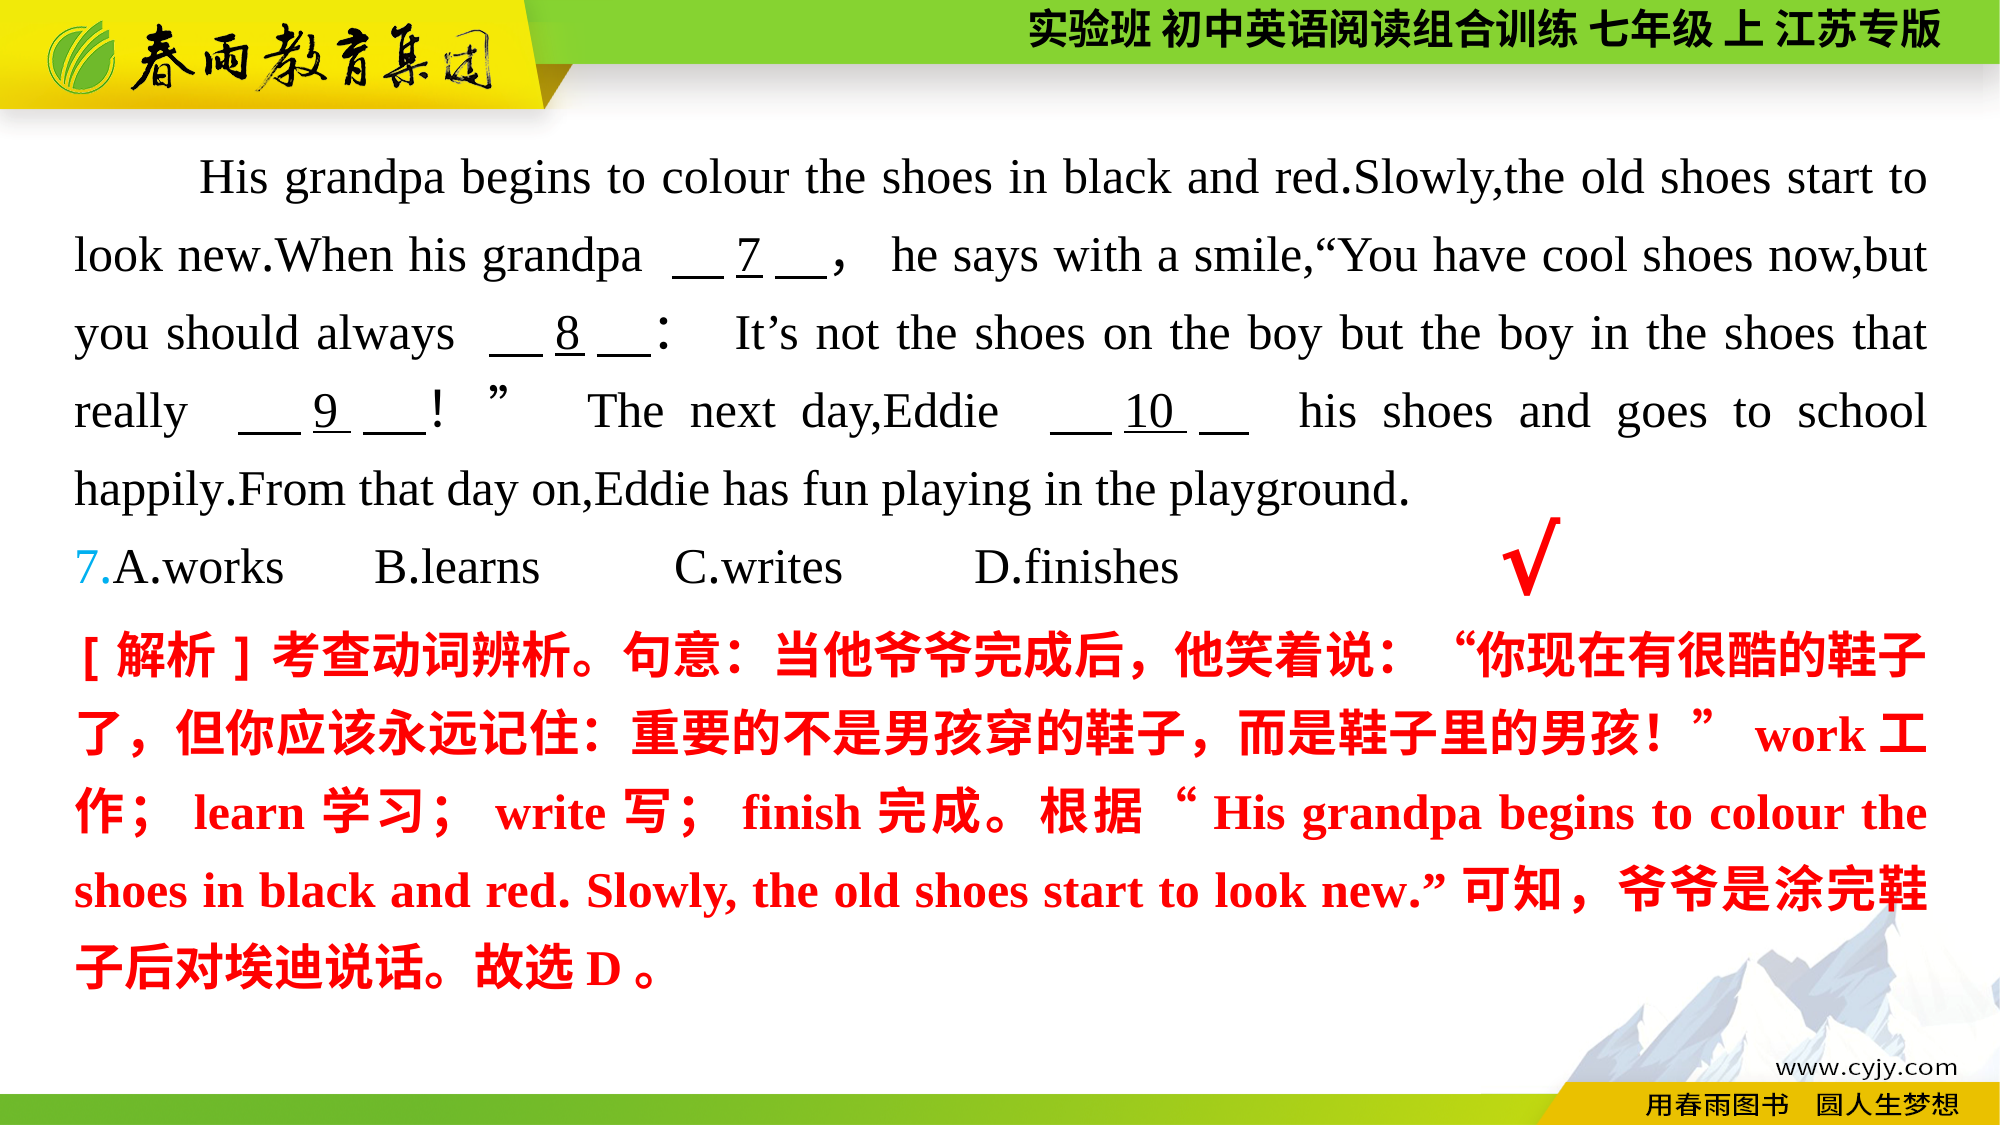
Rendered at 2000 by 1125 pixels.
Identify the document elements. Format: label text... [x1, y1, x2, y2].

picture [0, 0, 2000, 1125]
text_box [解析]考查动词辨析。句意：当他爷爷完成后，他笑着说：“你现在有很酷的鞋子了，但你应该永远记住：重要的不是男孩穿的鞋子，而是鞋子里的男孩！”work工作；learn学习；write写；finish完成。根据“His grandpa begins to colour the shoes in black and red. Slowly, the old shoes start to look new.”可知，爷爷是涂完鞋子后对埃迪说话。故选D。 [59, 597, 1944, 1003]
list His grandpa begins to colour the shoes in black and red.Slowly,the old shoes start to look new.When his grandpa 7 ，he says with a smile,“You have cool shoes now,but you should always 8 ： It’s not the shoes on the boy but the boy in the shoes that really 9 ！” The next day,Eddie 10 his shoes and goes to school happily.From that day on,Eddie has fun playing in the playground. 7.A.works B.learns C.writes D.finishes [59, 118, 1944, 597]
